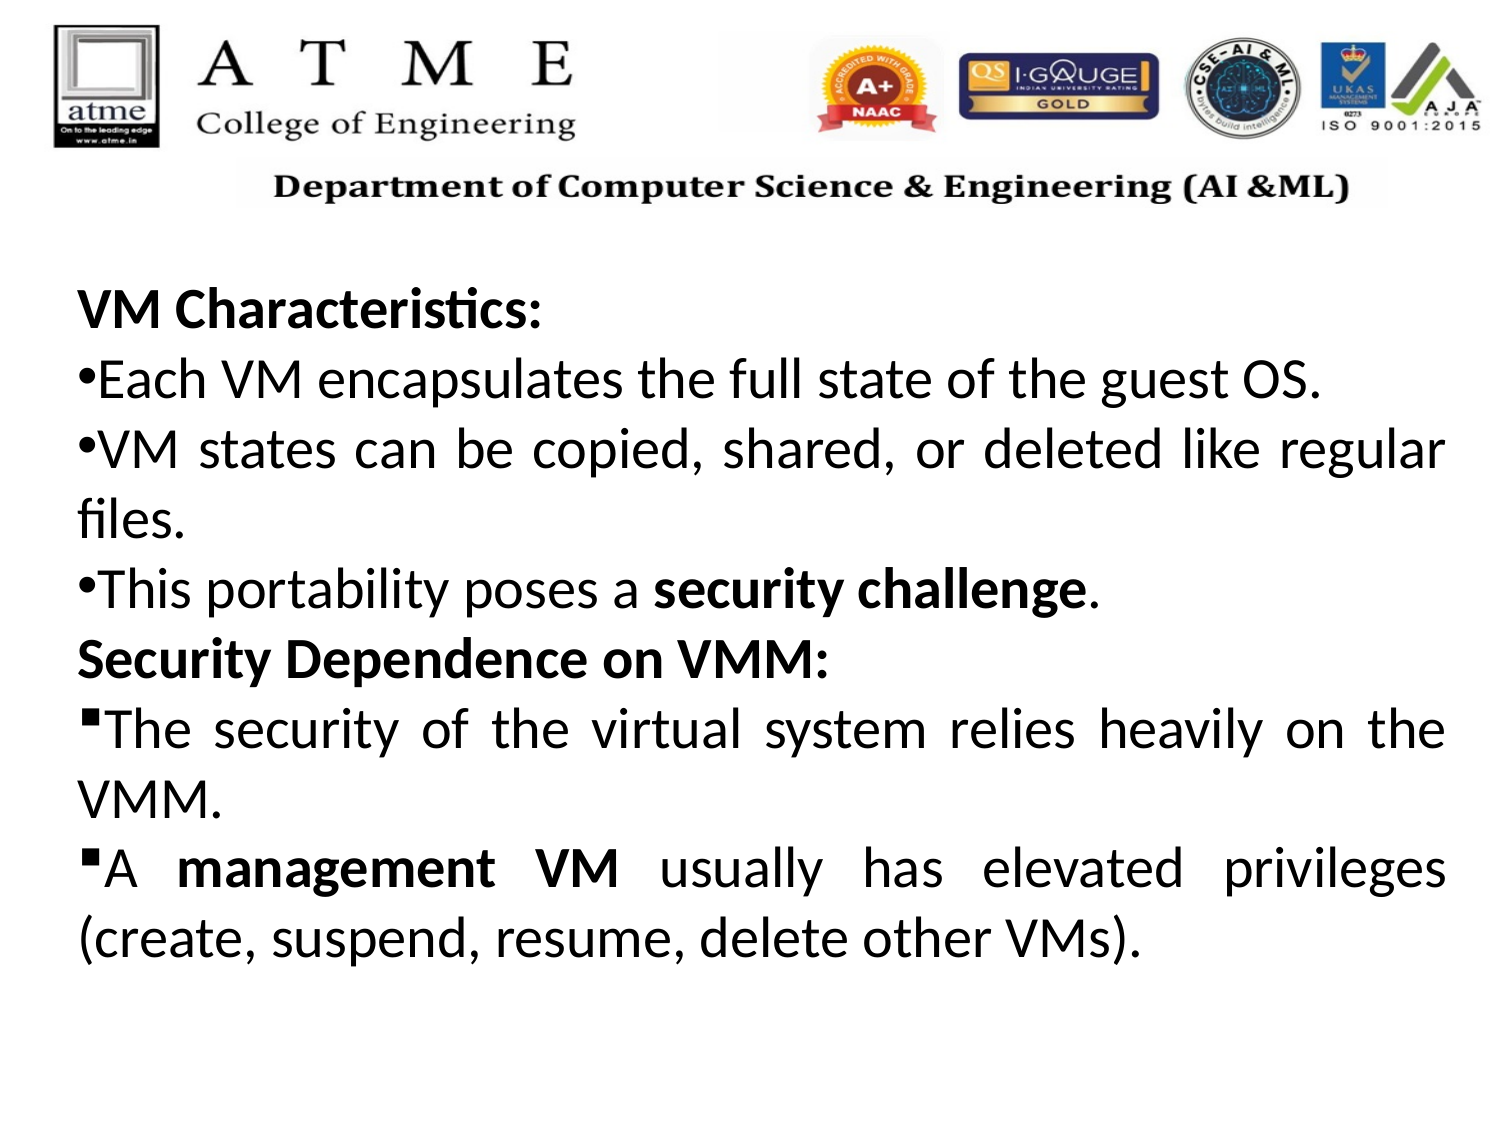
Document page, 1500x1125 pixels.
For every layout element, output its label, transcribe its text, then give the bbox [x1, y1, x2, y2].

text_box VM Characteristics: Each VM encapsulates the full state of the guest OS. VM states can be copied, shared, or deleted like regular files. This portability poses a security challenge. Security Dependence on VMM: The security of the virtual system relies heavily on the VMM. A management VM usually has elevated privileges (create, suspend, resume, delete other VMs). [62, 262, 1463, 977]
picture [24, 0, 1500, 226]
